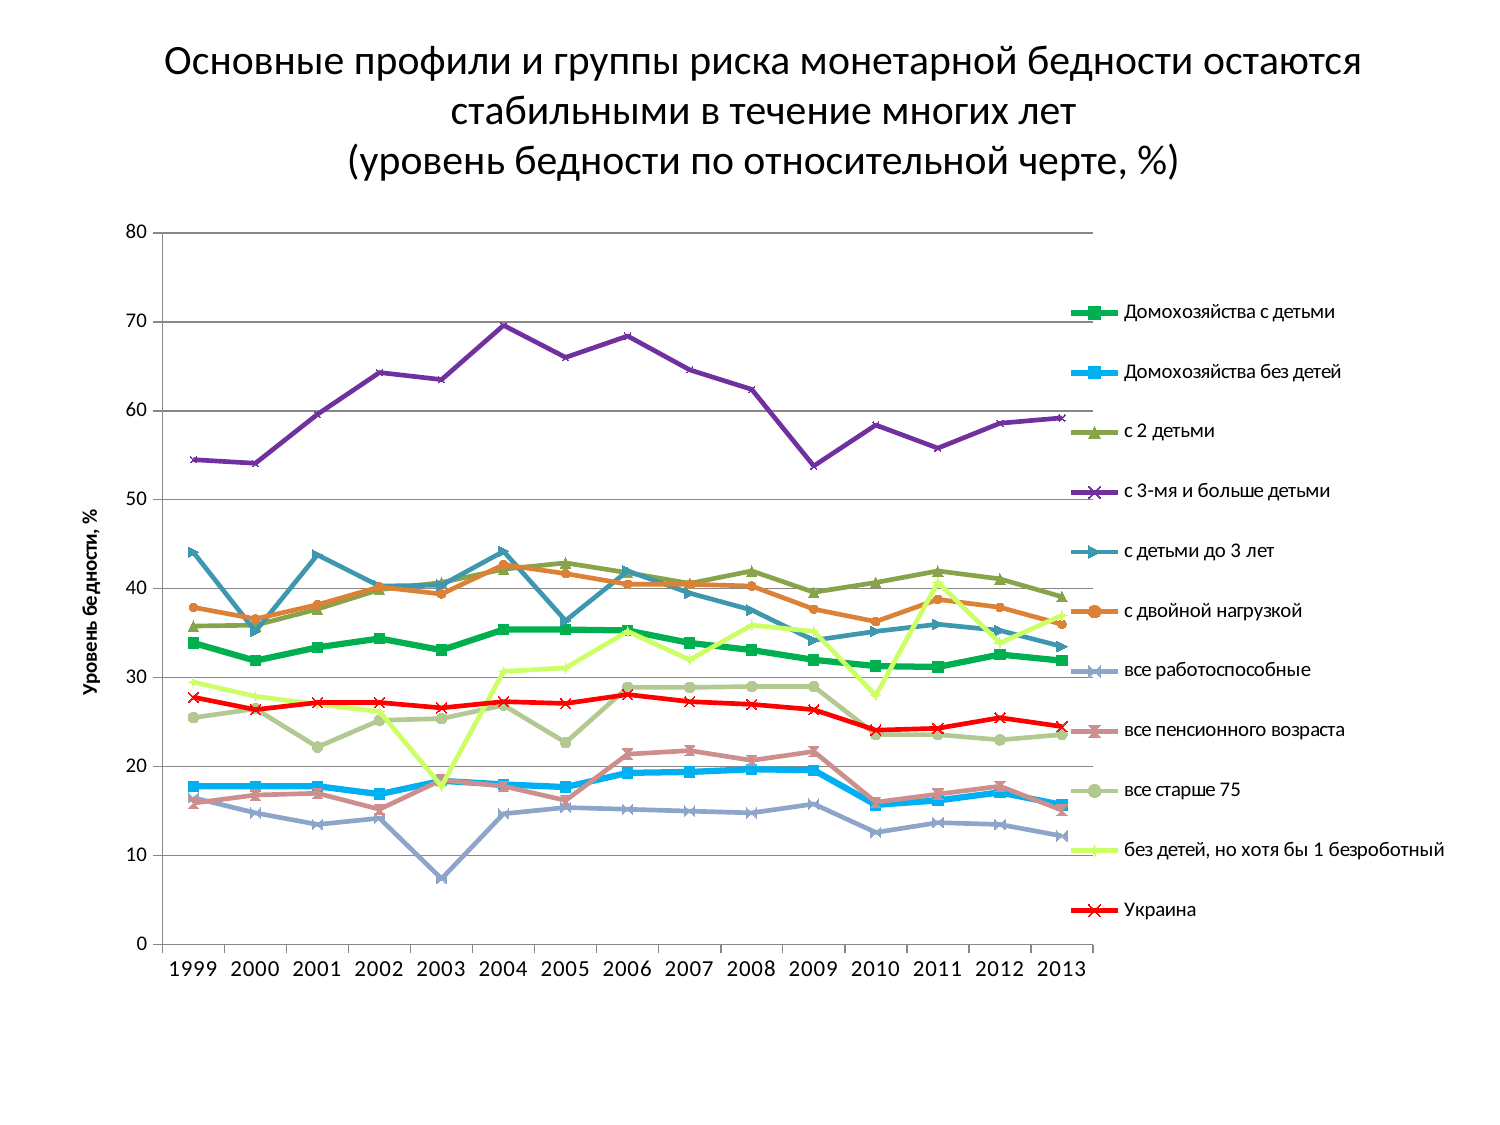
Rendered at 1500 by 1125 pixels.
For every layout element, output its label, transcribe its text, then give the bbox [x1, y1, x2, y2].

chart [74, 207, 1459, 1006]
title Основные профили и группы риска монетарной бедности остаются стабильными в течение многих лет (уровень бедности по относительной черте, %) [88, 54, 1439, 161]
